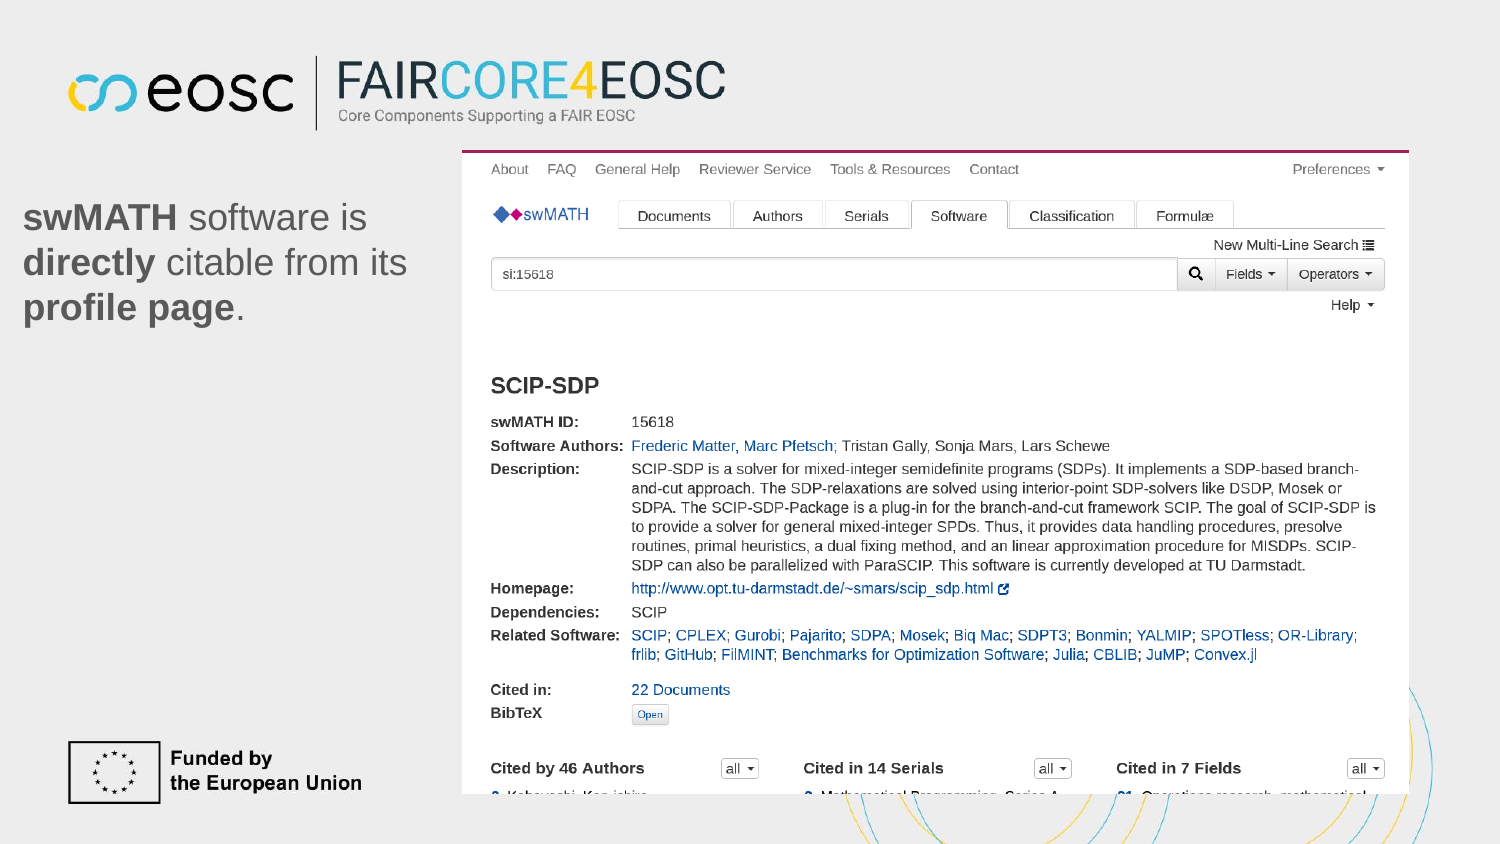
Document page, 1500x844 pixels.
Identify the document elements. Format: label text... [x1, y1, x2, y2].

picture [0, 0, 1500, 844]
text_box swMATH software is directly citable from its profile page. [7, 177, 430, 343]
